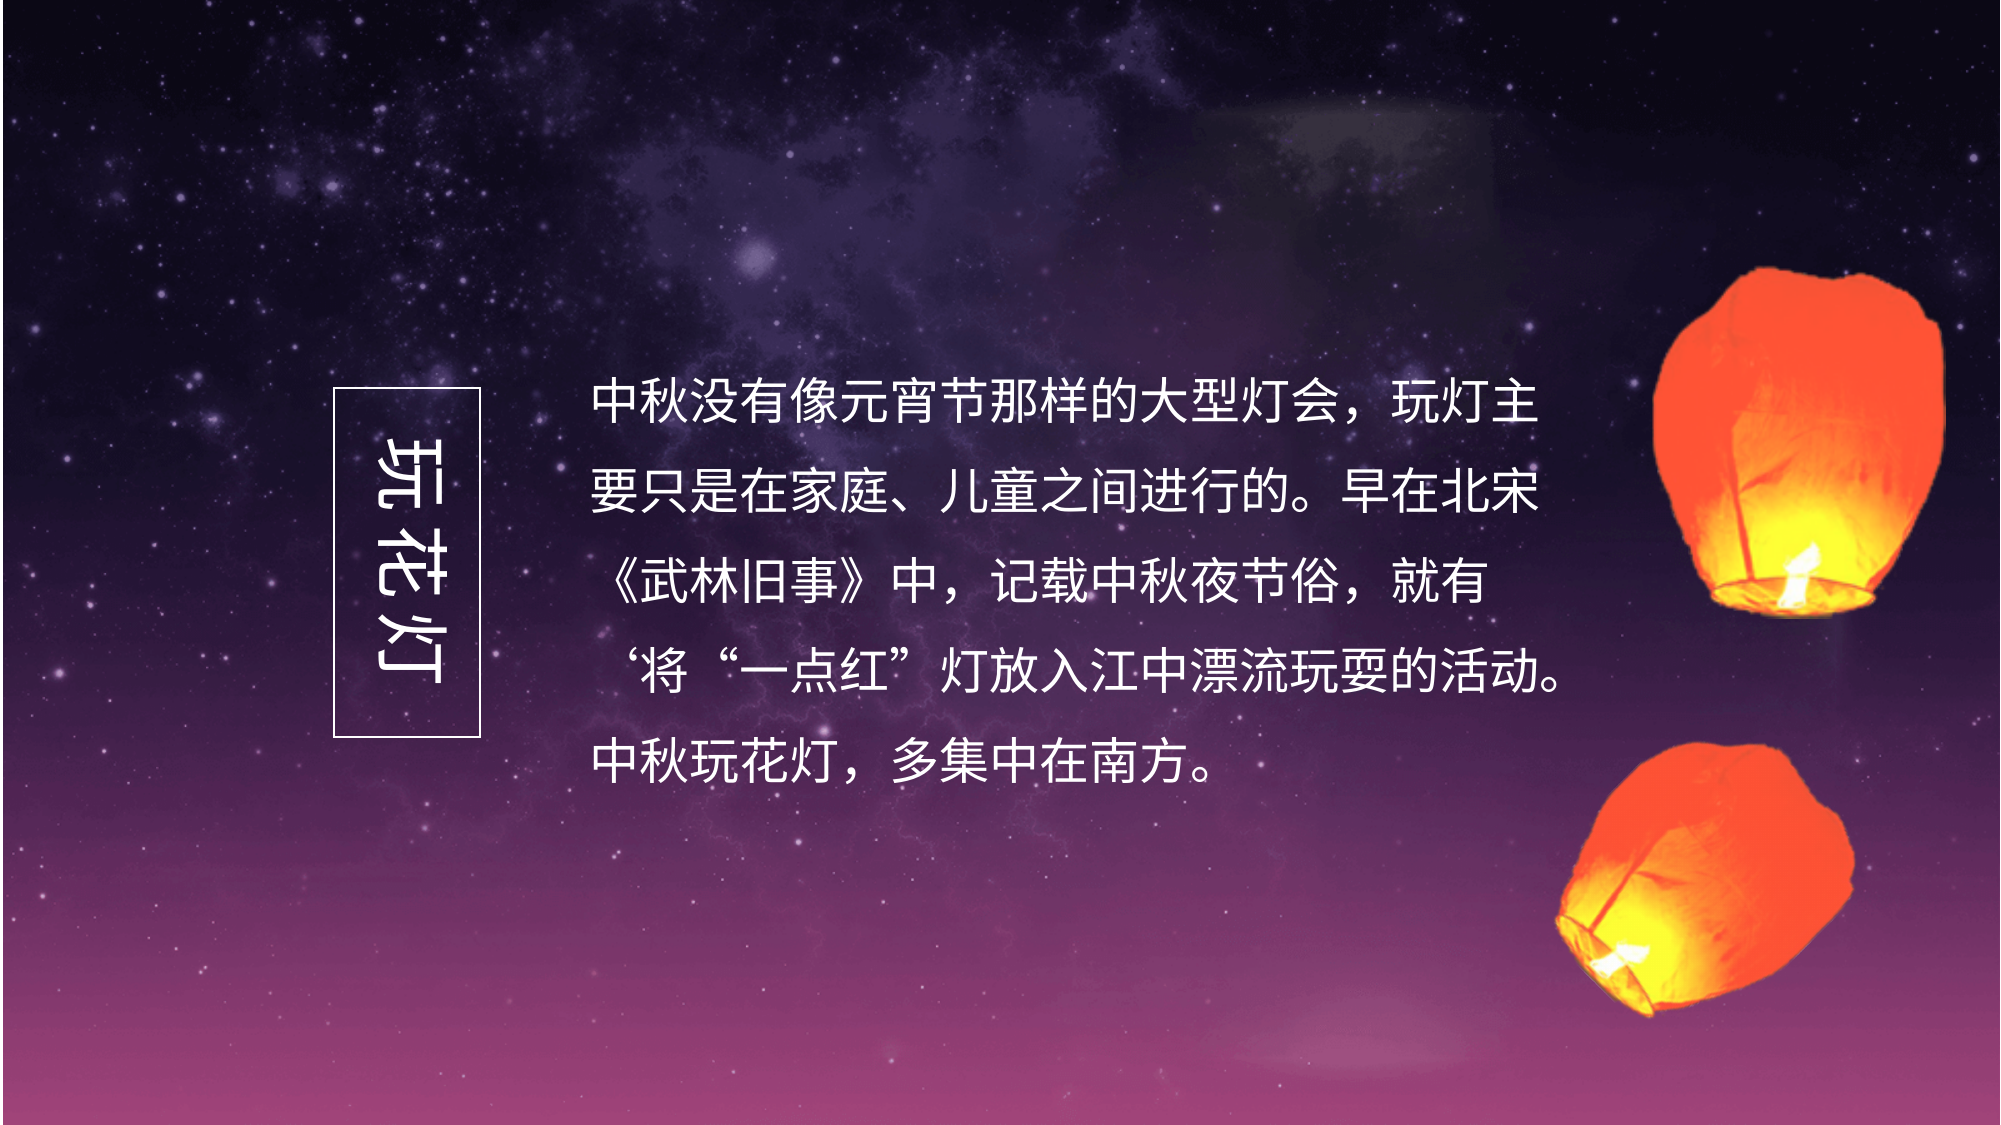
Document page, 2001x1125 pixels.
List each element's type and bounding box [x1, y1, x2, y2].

text_box [333, 332, 1575, 792]
picture [3, 0, 2000, 1125]
